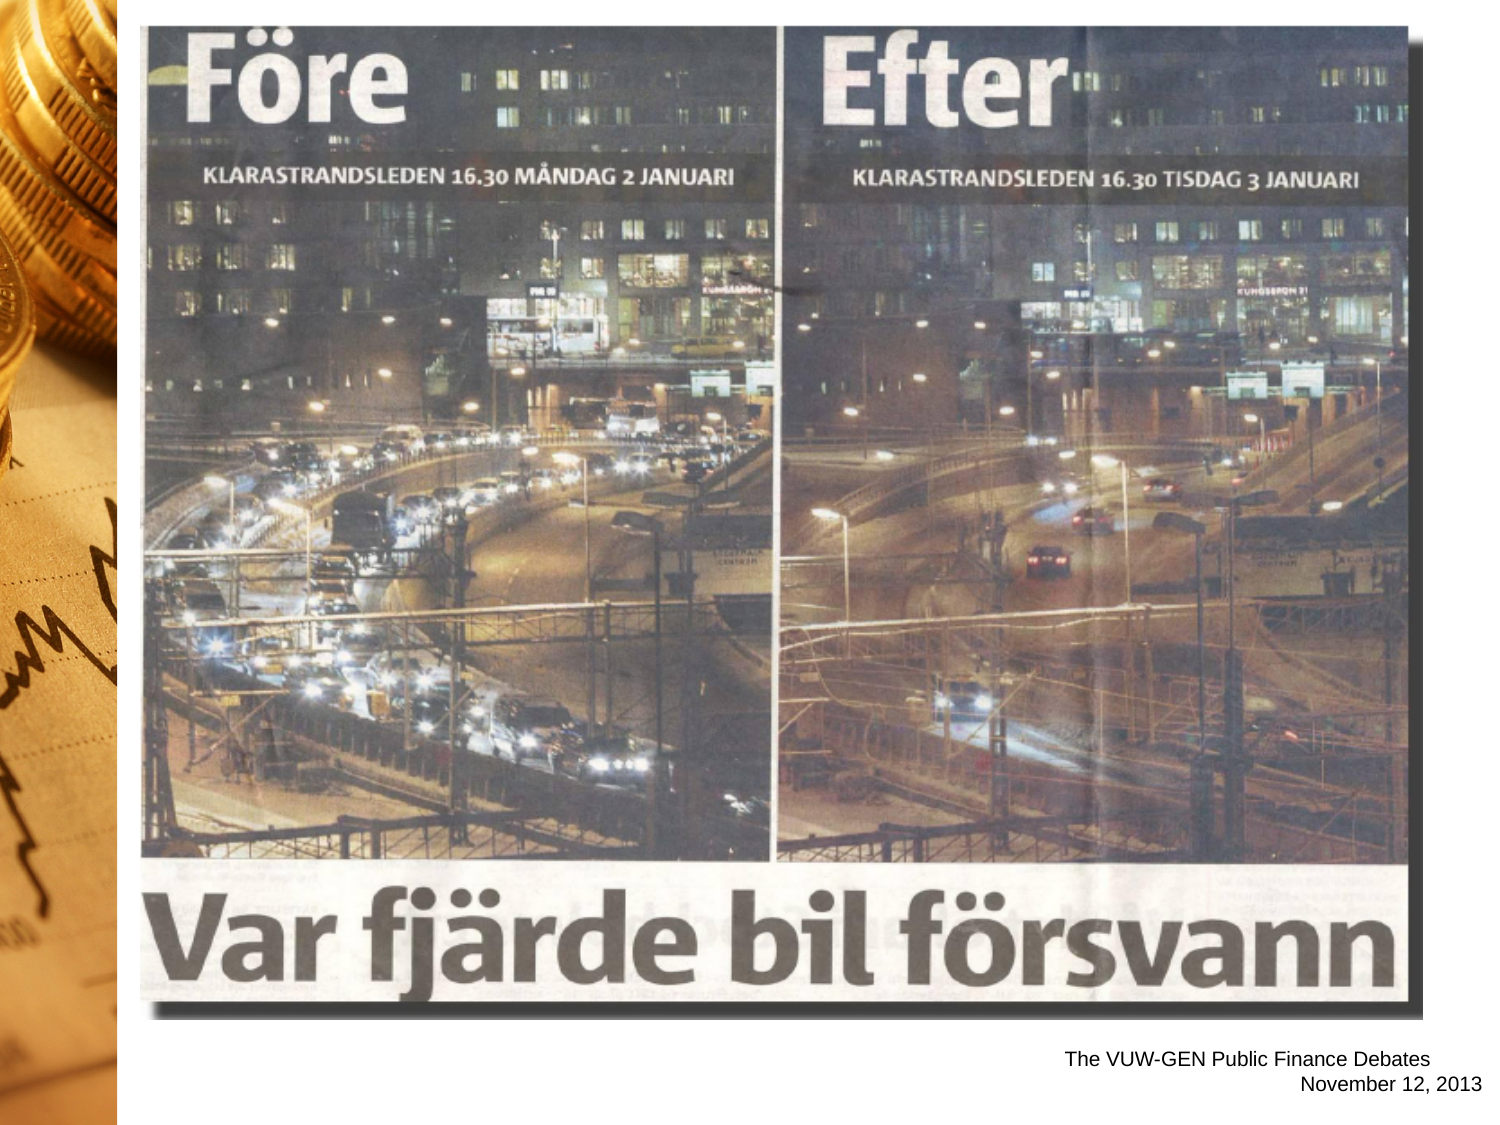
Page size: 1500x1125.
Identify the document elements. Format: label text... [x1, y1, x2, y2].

picture [0, 0, 118, 1125]
picture [140, 23, 1423, 1020]
text_box The VUW-GEN Public Finance Debates November 12, 2013 [667, 1034, 1498, 1106]
